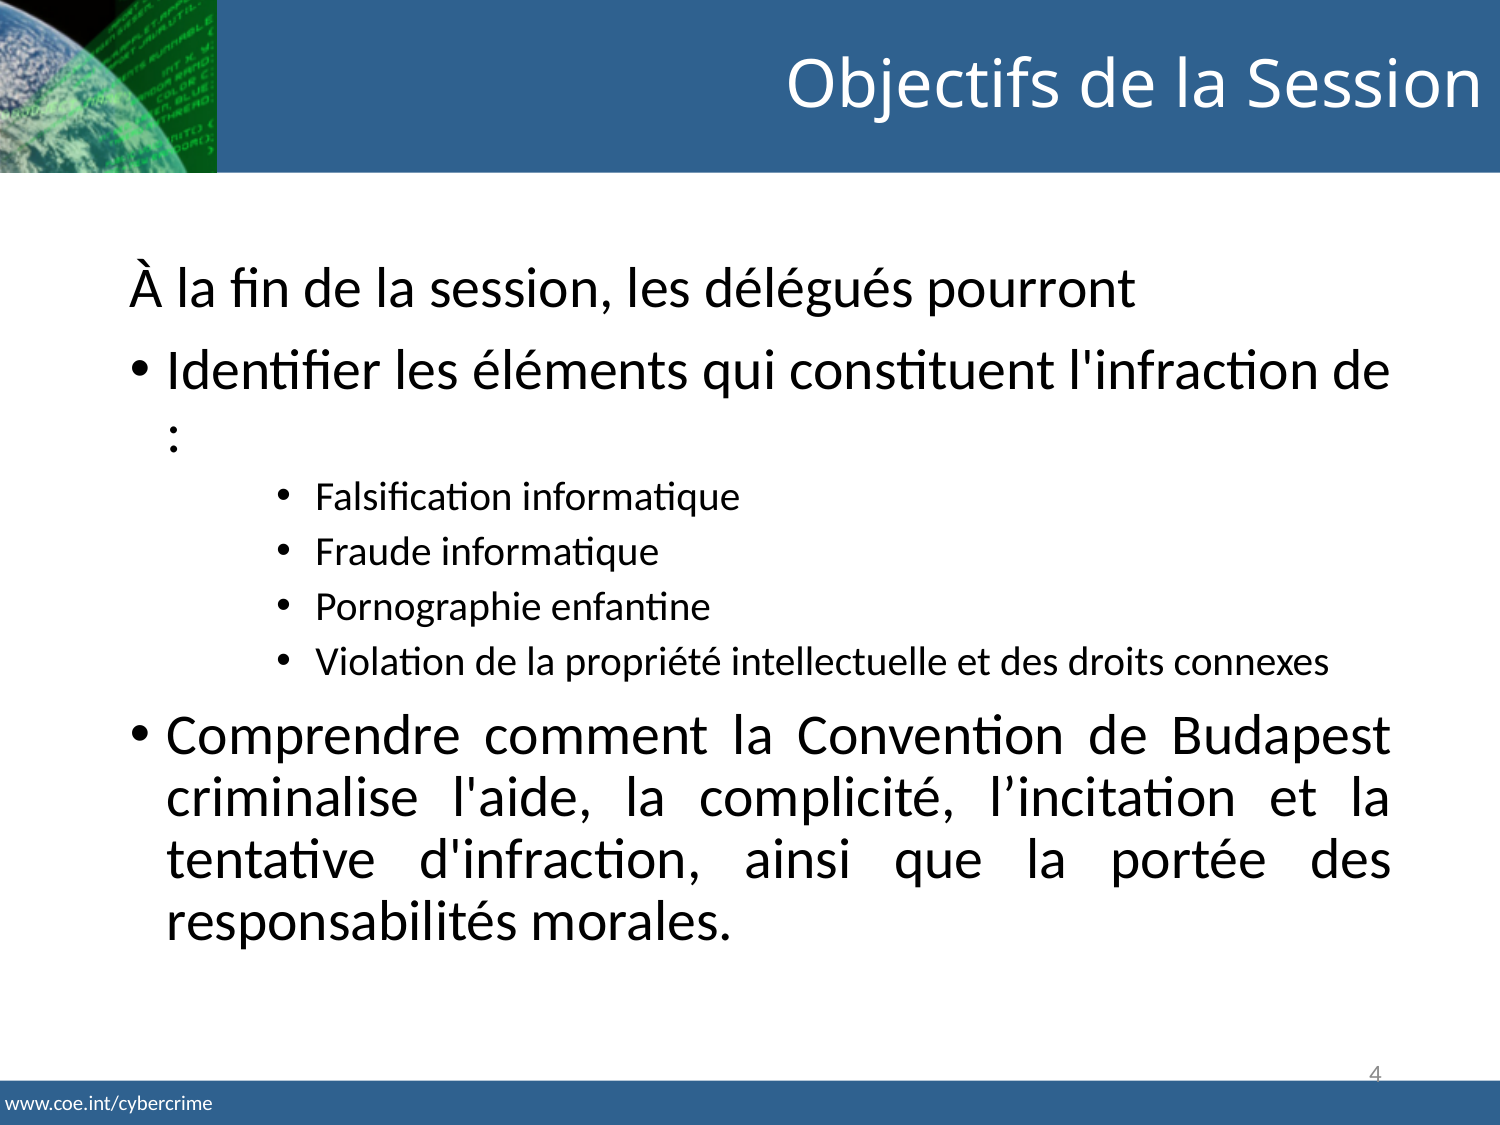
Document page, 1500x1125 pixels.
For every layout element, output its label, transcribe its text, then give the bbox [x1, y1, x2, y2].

list À la fin de la session, les délégués pourront Identifier les éléments qui constituent l'infraction de : Falsification informatique Fraude informatique Pornographie enfantine Violation de la propriété intellectuelle et des droits connexes Comprendre comment la Convention de Budapest criminalise l'aide, la complicité, l’incitation et la tentative d'infraction, ainsi que la portée des responsabilités morales. [114, 250, 1409, 964]
slide_number 4 [1059, 1042, 1397, 1103]
picture [0, 0, 217, 173]
list Objectifs de la Session [421, 0, 1500, 172]
